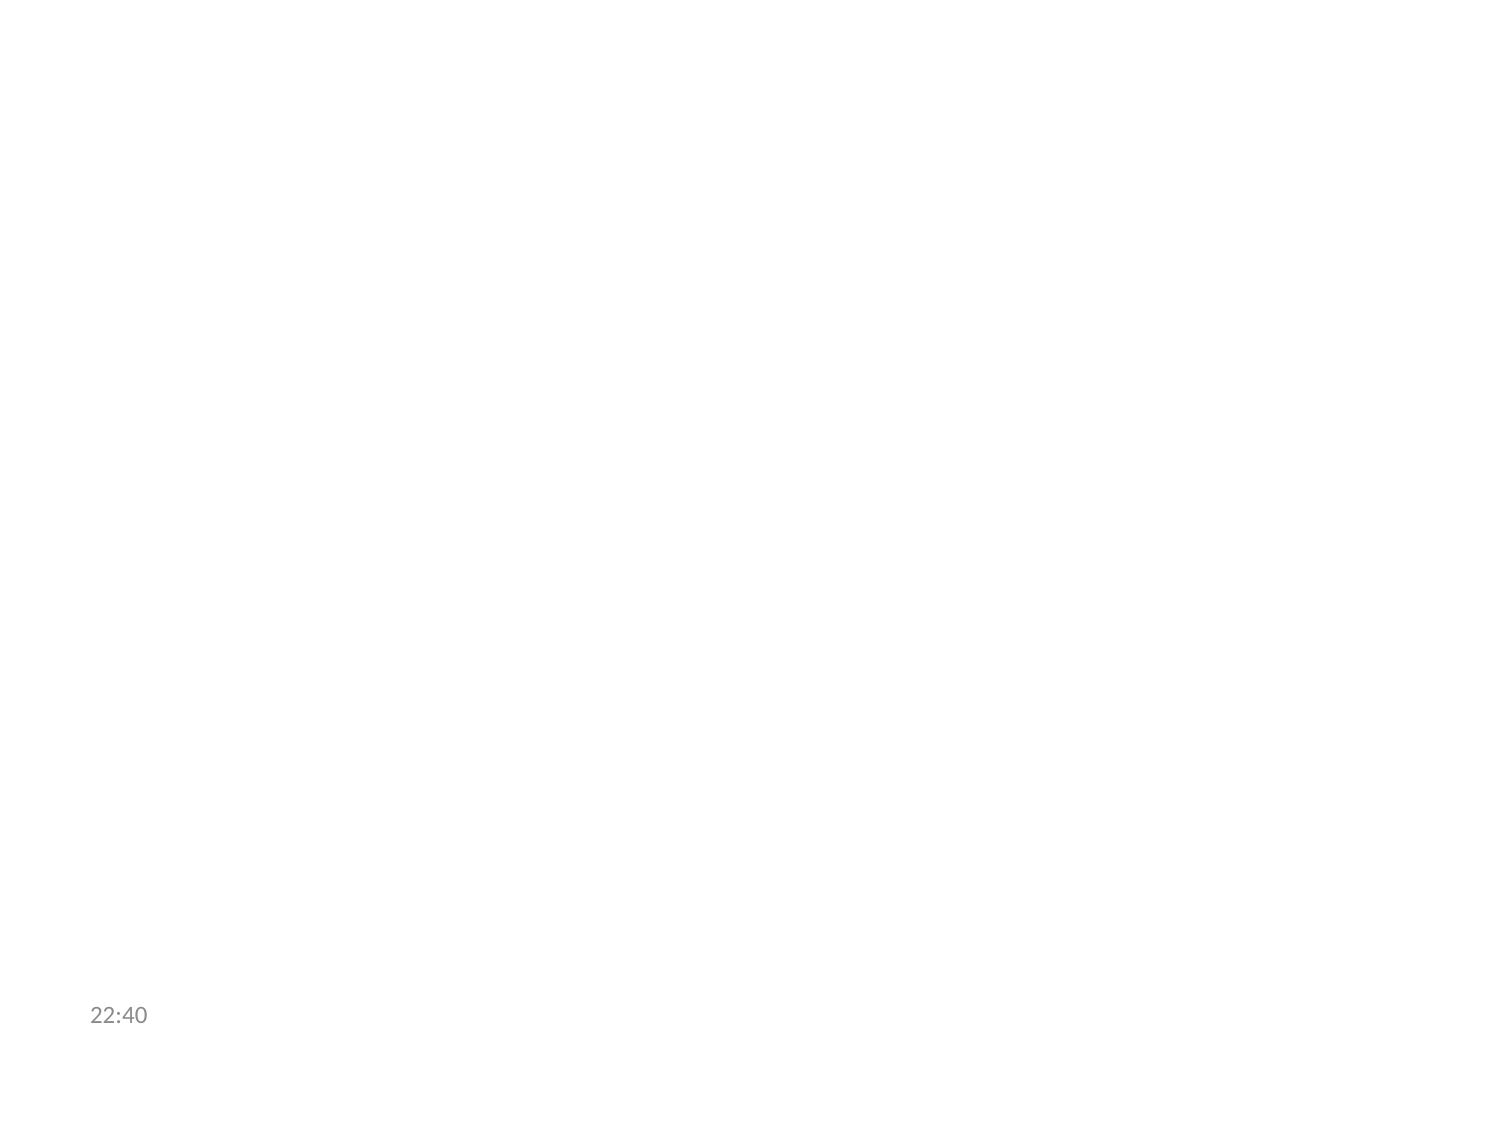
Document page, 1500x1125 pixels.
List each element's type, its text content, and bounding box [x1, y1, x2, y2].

text_box 15:35 [75, 983, 425, 1044]
